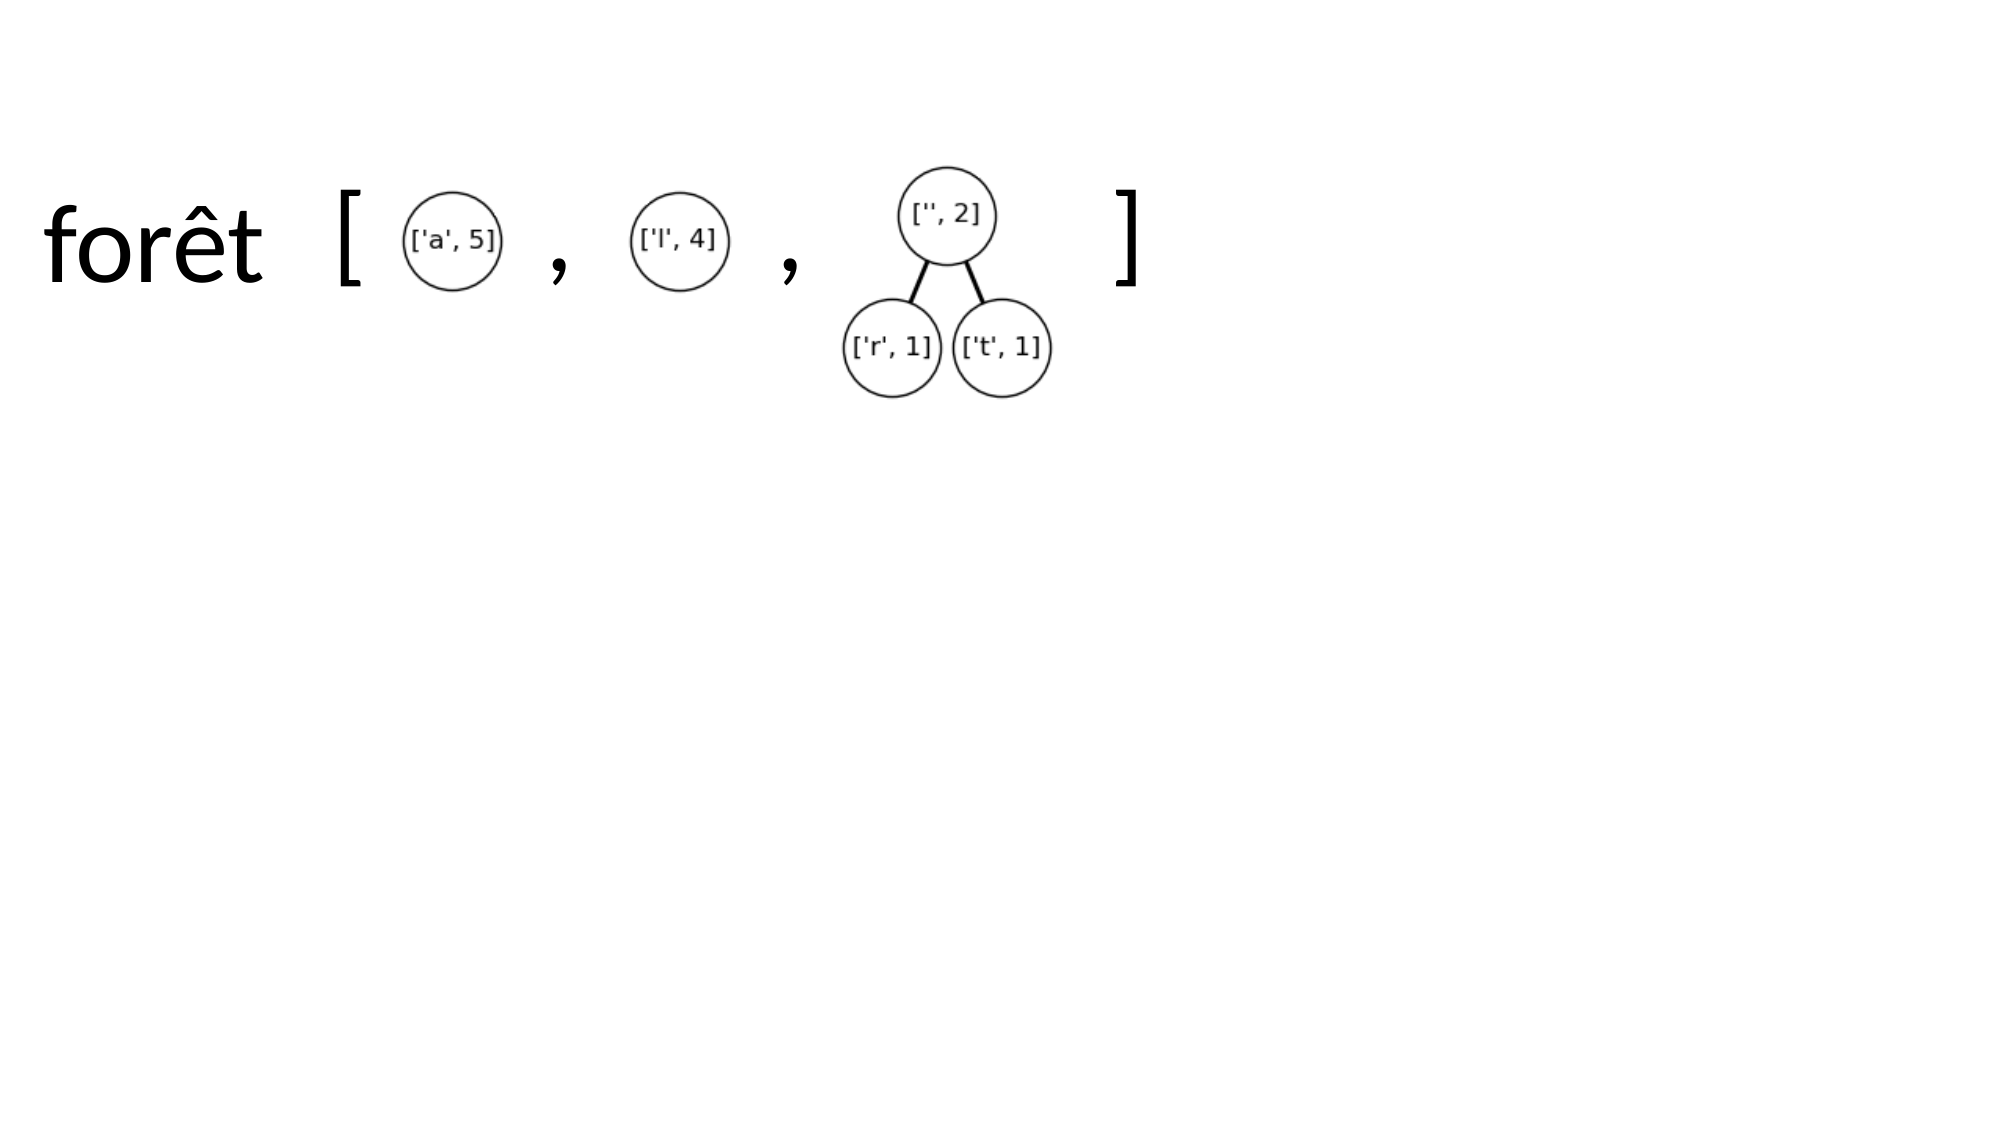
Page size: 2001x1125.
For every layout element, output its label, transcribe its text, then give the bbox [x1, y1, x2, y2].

text_box [ , , ] [317, 151, 823, 302]
text_box forêt [28, 162, 332, 313]
picture [375, 167, 515, 304]
picture [823, 139, 1116, 423]
picture [626, 172, 741, 306]
text_box [ , , ] [1116, 151, 1683, 302]
